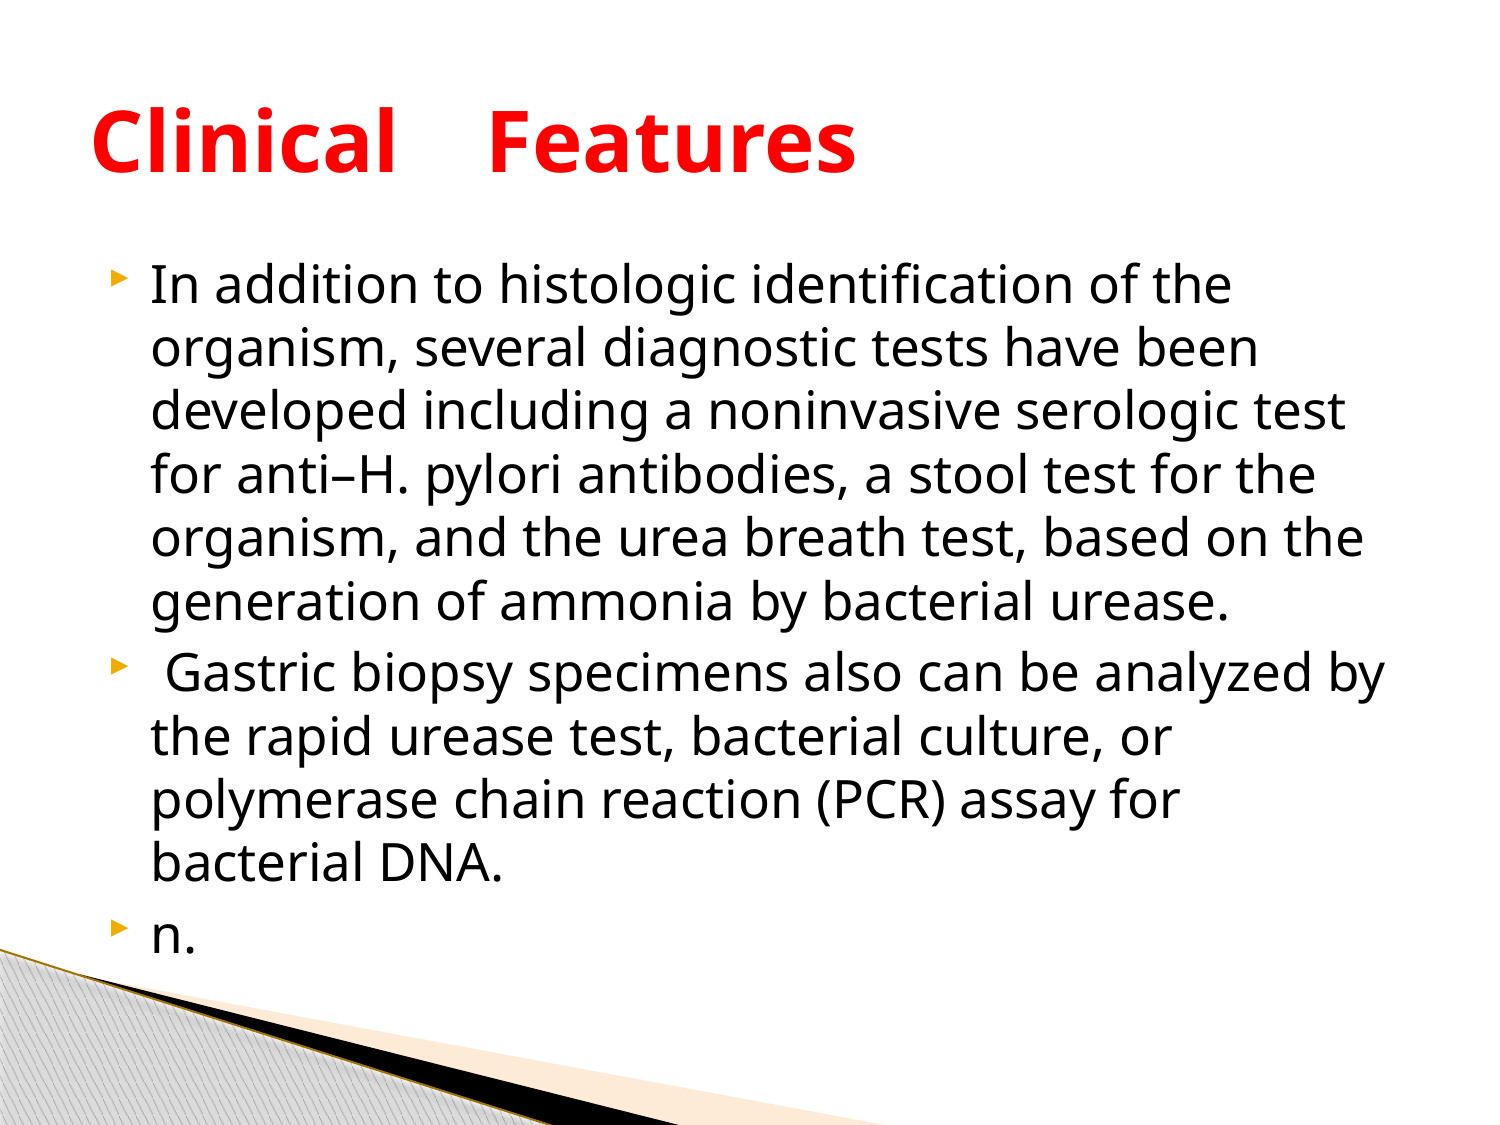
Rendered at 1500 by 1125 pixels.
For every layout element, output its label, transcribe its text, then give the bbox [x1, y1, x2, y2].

list In addition to histologic identification of the organism, several diagnostic tests have been developed including a noninvasive serologic test for anti–H. pylori antibodies, a stool test for the organism, and the urea breath test, based on the generation of ammonia by bacterial urease. Gastric biopsy specimens also can be analyzed by the rapid urease test, bacterial culture, or polymerase chain reaction (PCR) assay for bacterial DNA. n. [75, 243, 1425, 986]
title Clinical Features [75, 45, 1425, 233]
